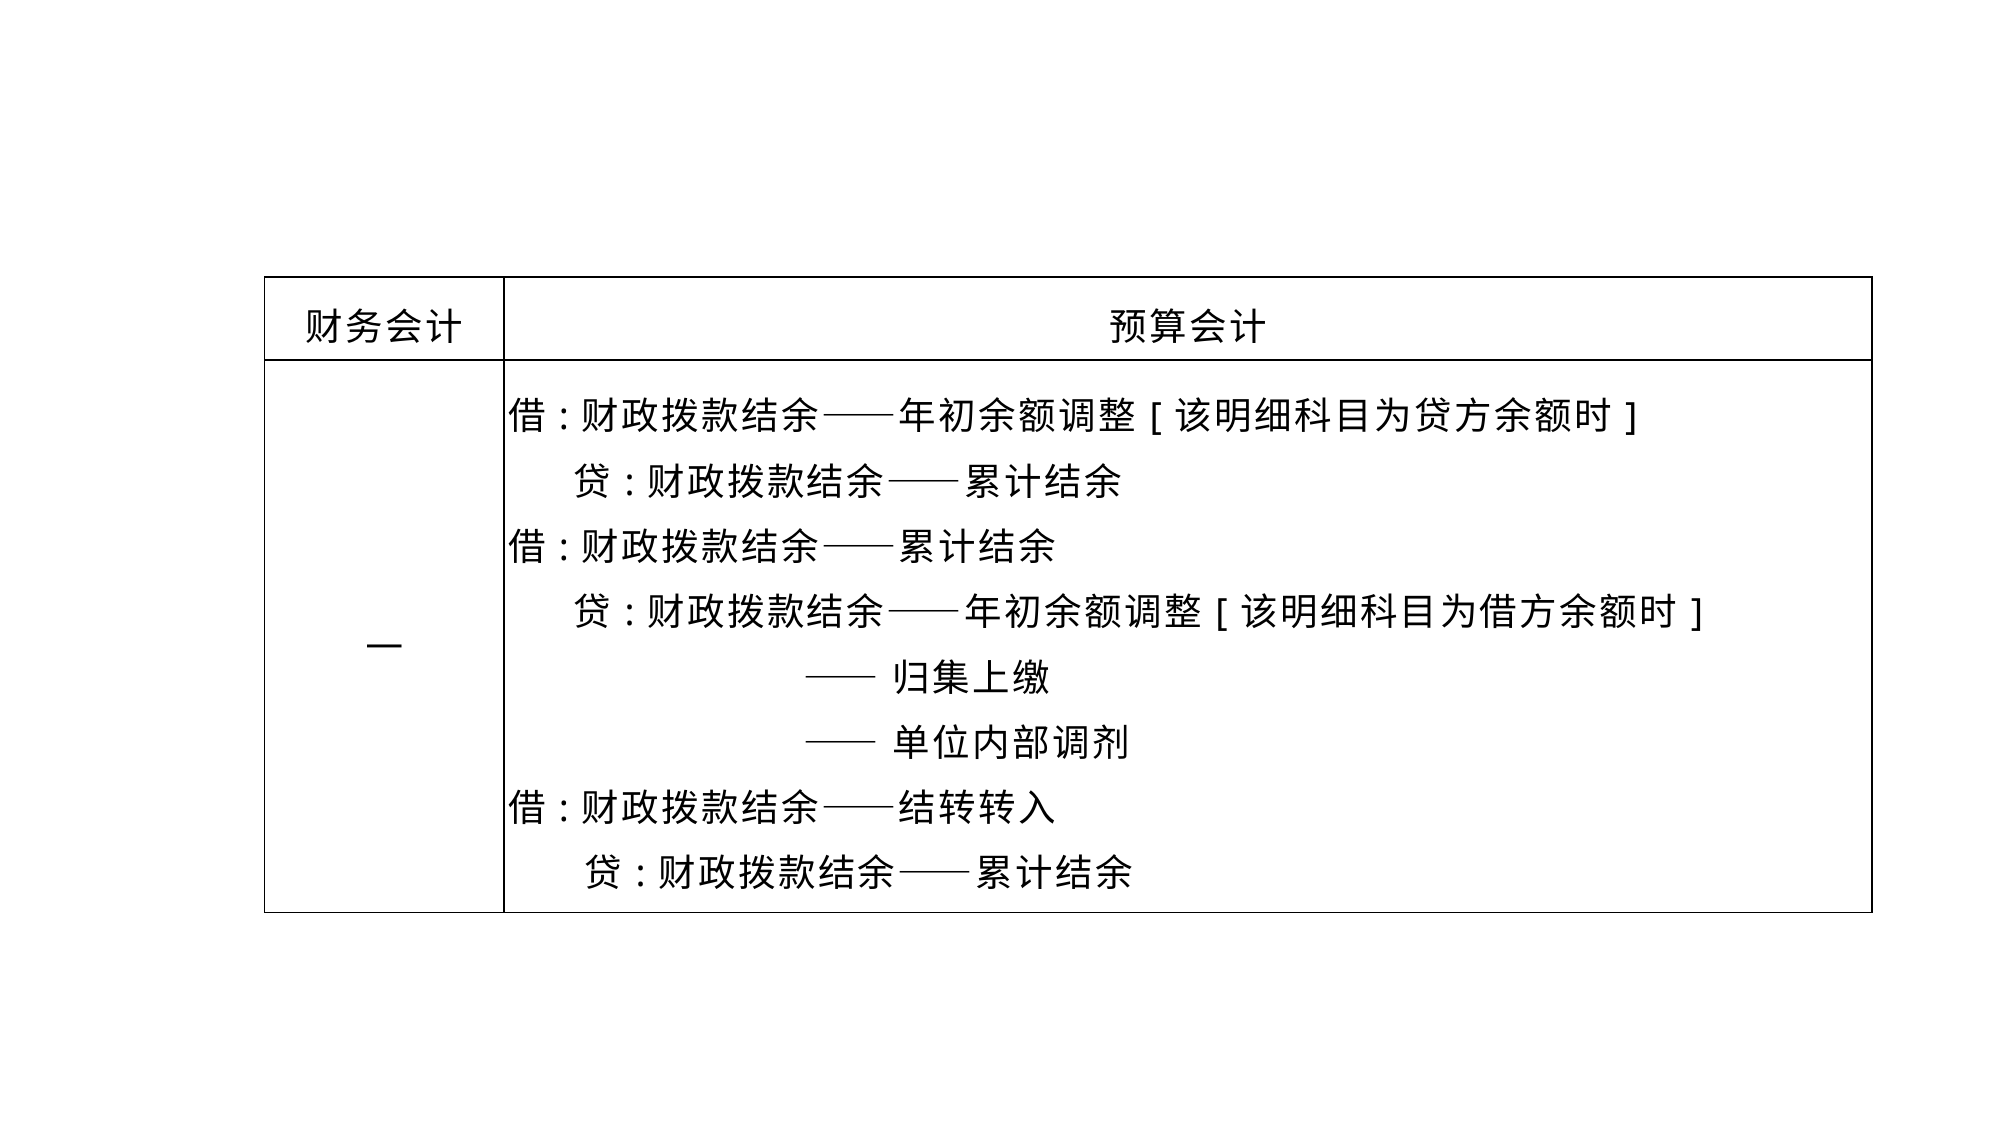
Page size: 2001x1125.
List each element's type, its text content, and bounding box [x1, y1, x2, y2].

table_cell 借:财政拨款结余——年初余额调整[该明细科目为贷方余额时] 贷:财政拨款结余——累计结余 借:财政拨款结余——累计结余 贷:财政拨款结余——年初余额调整[该明细科目为借方余额时] ——归集上缴 ——单位内部调剂 借:财政拨款结余——结转转入 贷:财政拨款结余——累计结余 [505, 361, 1871, 912]
table_header 预算会计 [505, 278, 1871, 359]
table_header 财务会计 [265, 278, 503, 359]
table_cell — [265, 361, 503, 912]
